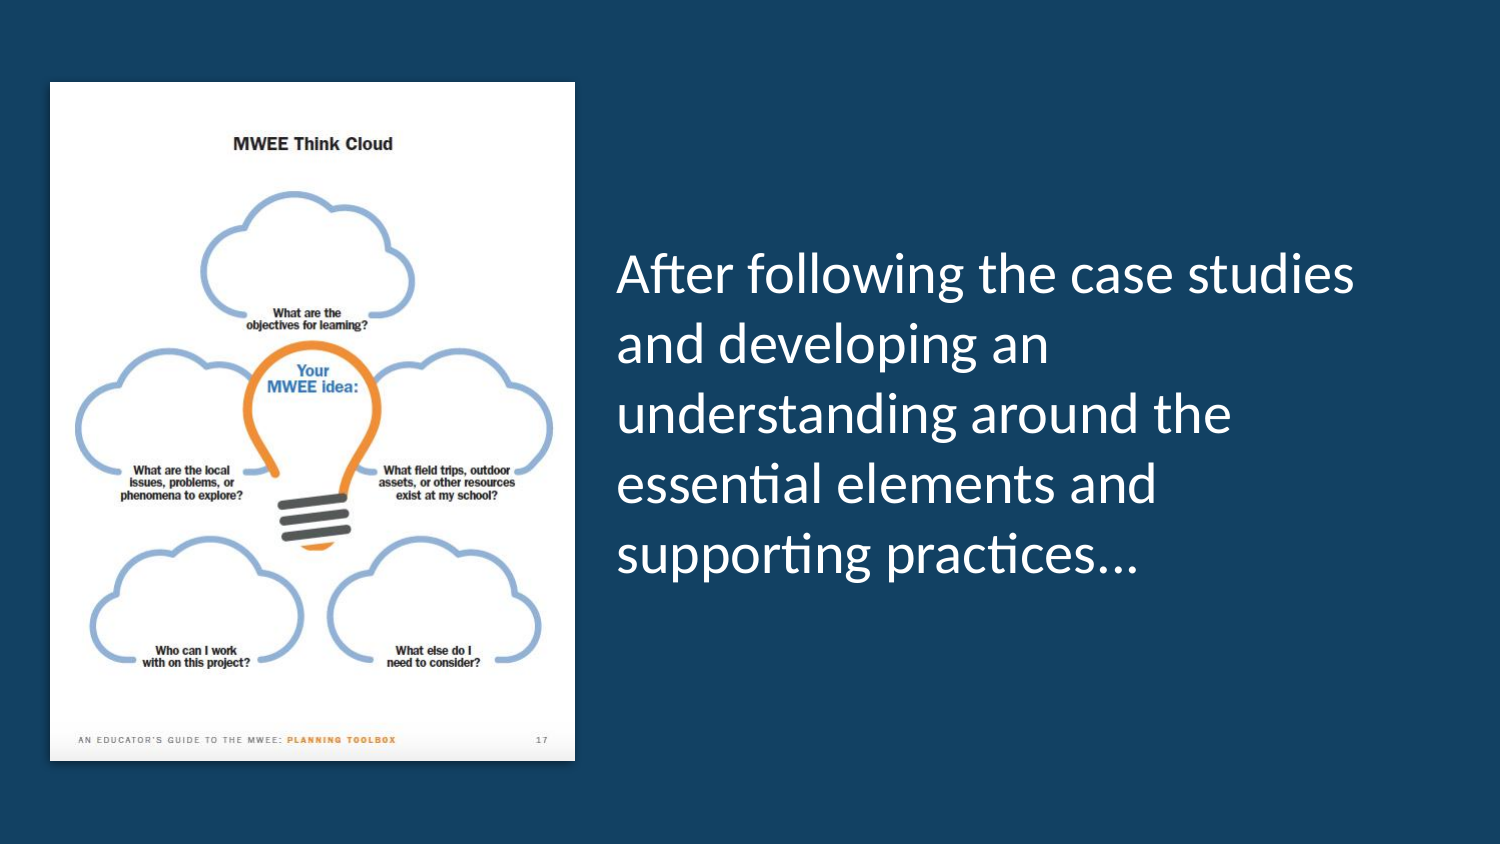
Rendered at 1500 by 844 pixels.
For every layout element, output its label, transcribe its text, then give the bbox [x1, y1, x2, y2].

picture [49, 82, 575, 762]
title After following the case studies and developing an understanding around the essential elements and supporting practices... [601, 220, 1416, 651]
